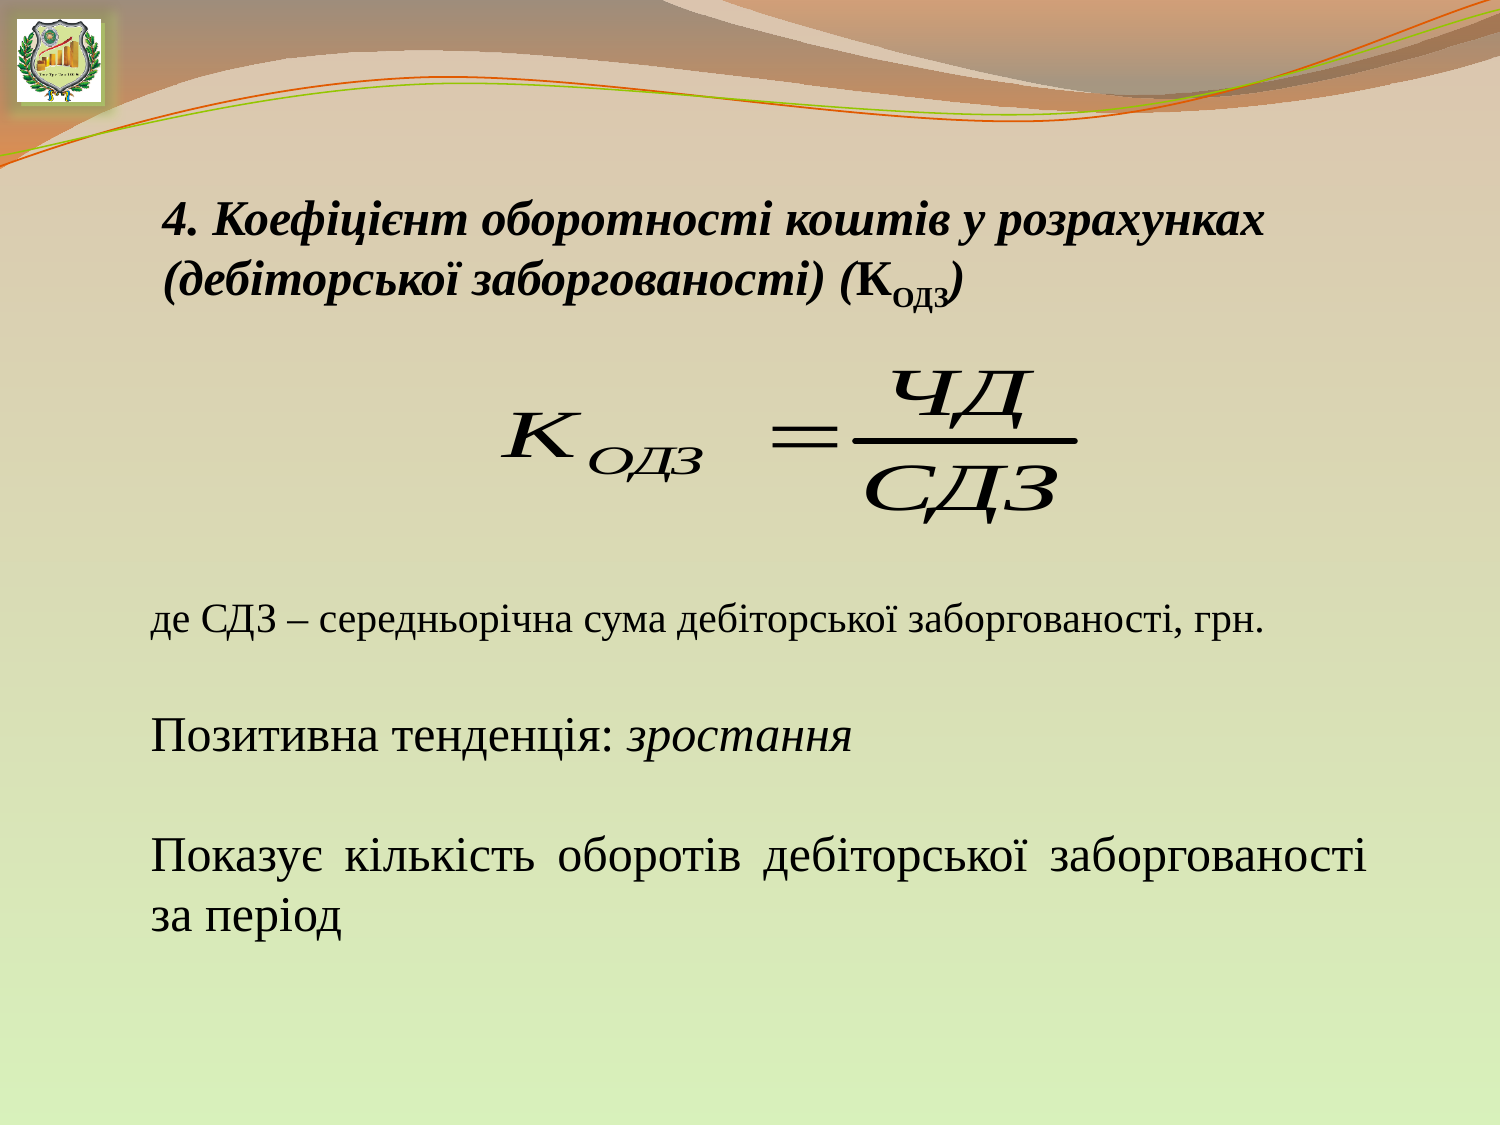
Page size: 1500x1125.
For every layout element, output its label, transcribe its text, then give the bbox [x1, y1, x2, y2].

text_box де СДЗ – середньорічна сума дебіторської заборгованості, грн. Позитивна тенденція: зростання Показує кількість оборотів дебіторської заборгованості за період [135, 583, 1383, 949]
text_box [478, 349, 1105, 540]
picture [17, 18, 101, 102]
text_box [0, 0, 1500, 75]
text_box 4. Коефіцієнт оборотності коштів у розрахунках (дебіторської заборгованості) (КОДЗ) [147, 178, 1376, 322]
